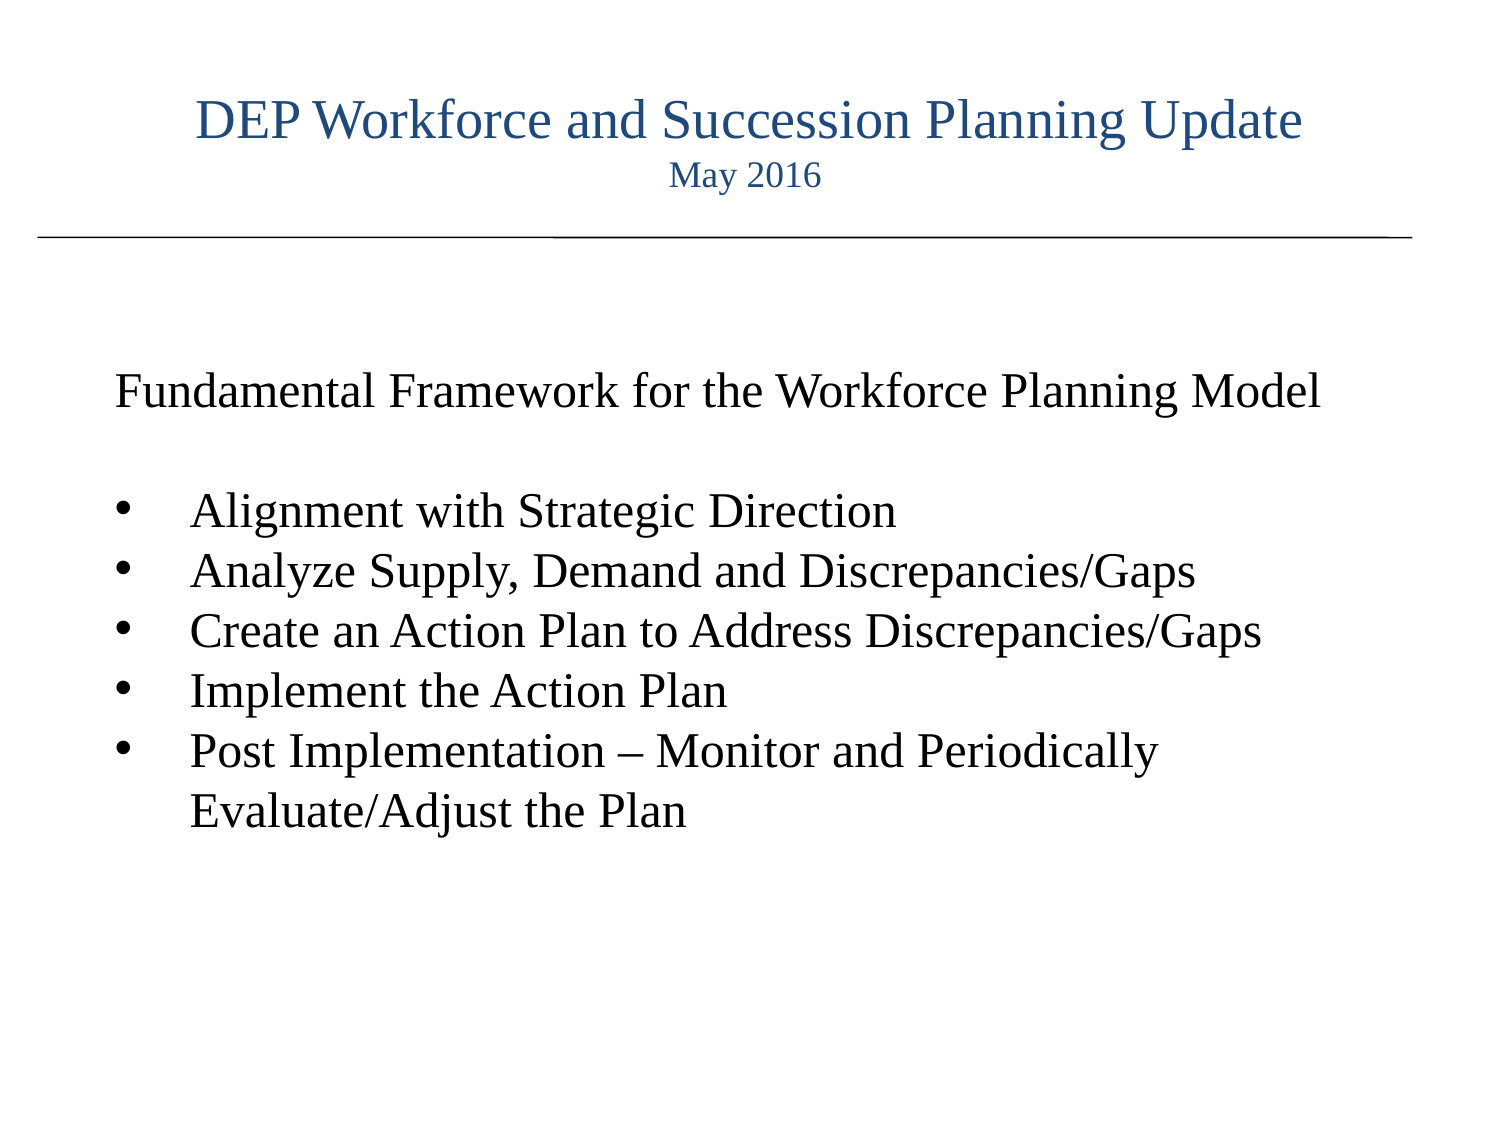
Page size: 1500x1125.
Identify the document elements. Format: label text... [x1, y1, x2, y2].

title DEP Workforce and Succession Planning Update May 2016 [75, 45, 1425, 233]
text_box Fundamental Framework for the Workforce Planning Model Alignment with Strategic Direction Analyze Supply, Demand and Discrepancies/Gaps Create an Action Plan to Address Discrepancies/Gaps Implement the Action Plan Post Implementation – Monitor and Periodically Evaluate/Adjust the Plan [99, 349, 1450, 845]
